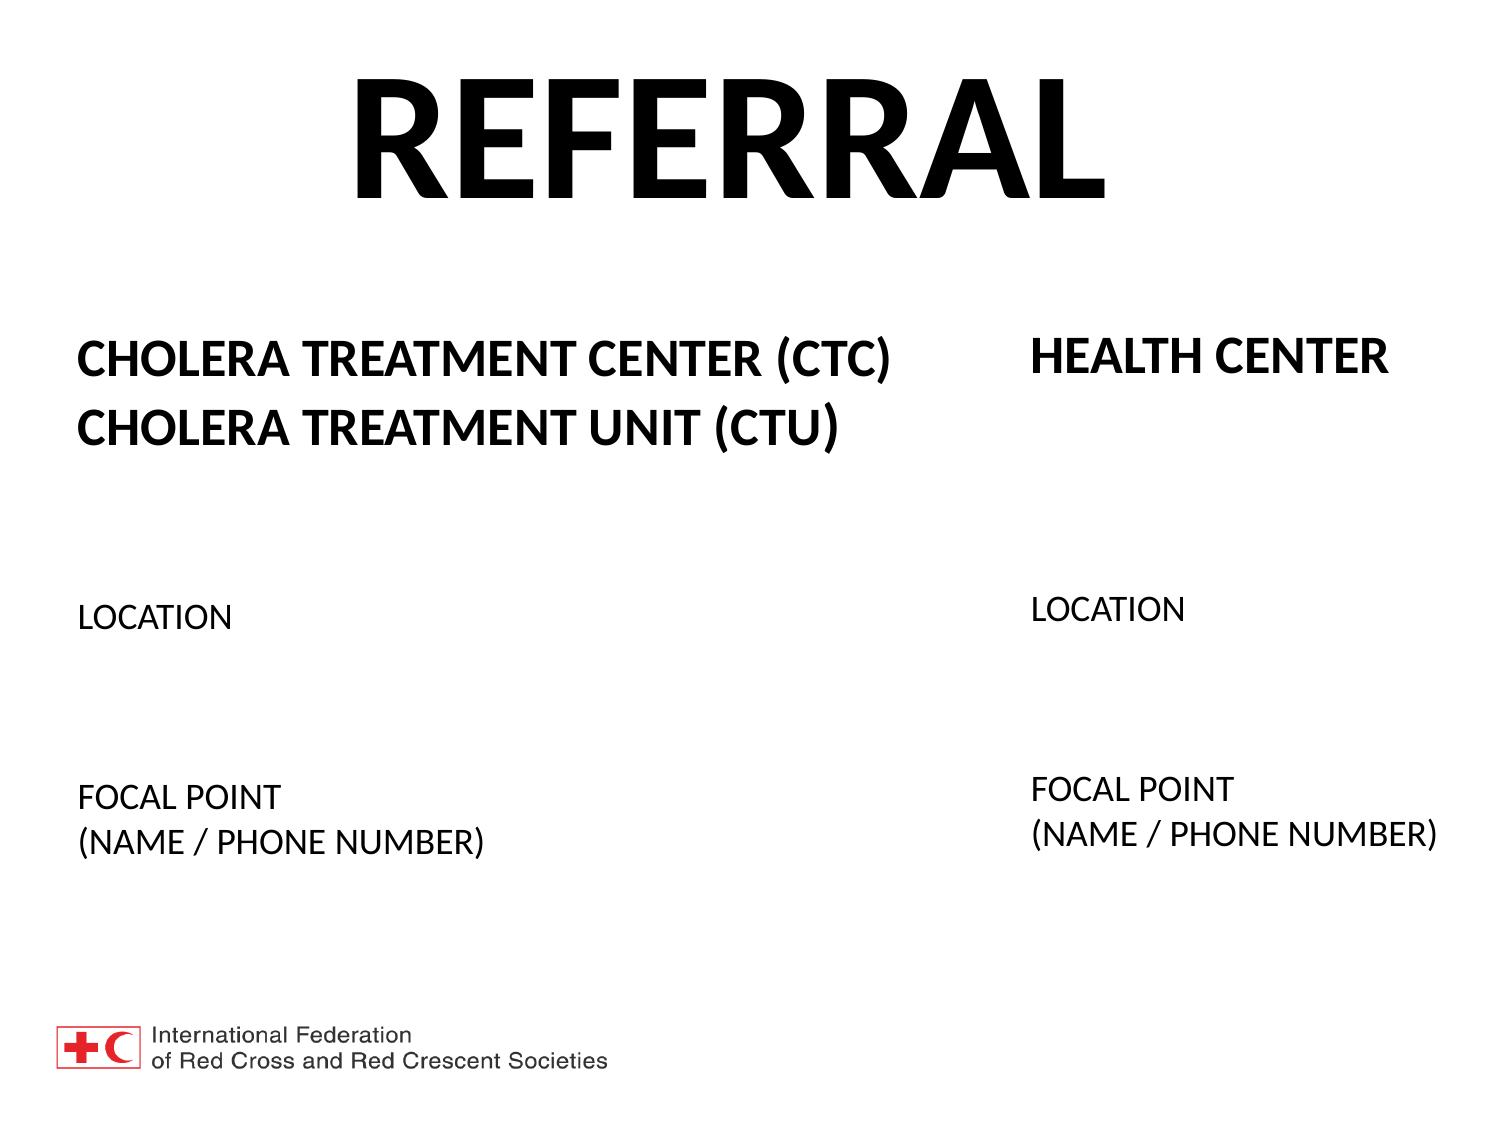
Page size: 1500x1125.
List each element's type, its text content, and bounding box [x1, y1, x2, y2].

title REFERRAL [53, 0, 1404, 160]
text_box HEALTH CENTER LOCATION FOCAL POINT (NAME / PHONE NUMBER) [1016, 311, 1463, 907]
picture [52, 1022, 614, 1071]
text_box CHOLERA TREATMENT CENTER (CTC) CHOLERA TREATMENT UNIT (CTU) LOCATION FOCAL POINT (NAME / PHONE NUMBER) [62, 314, 949, 870]
